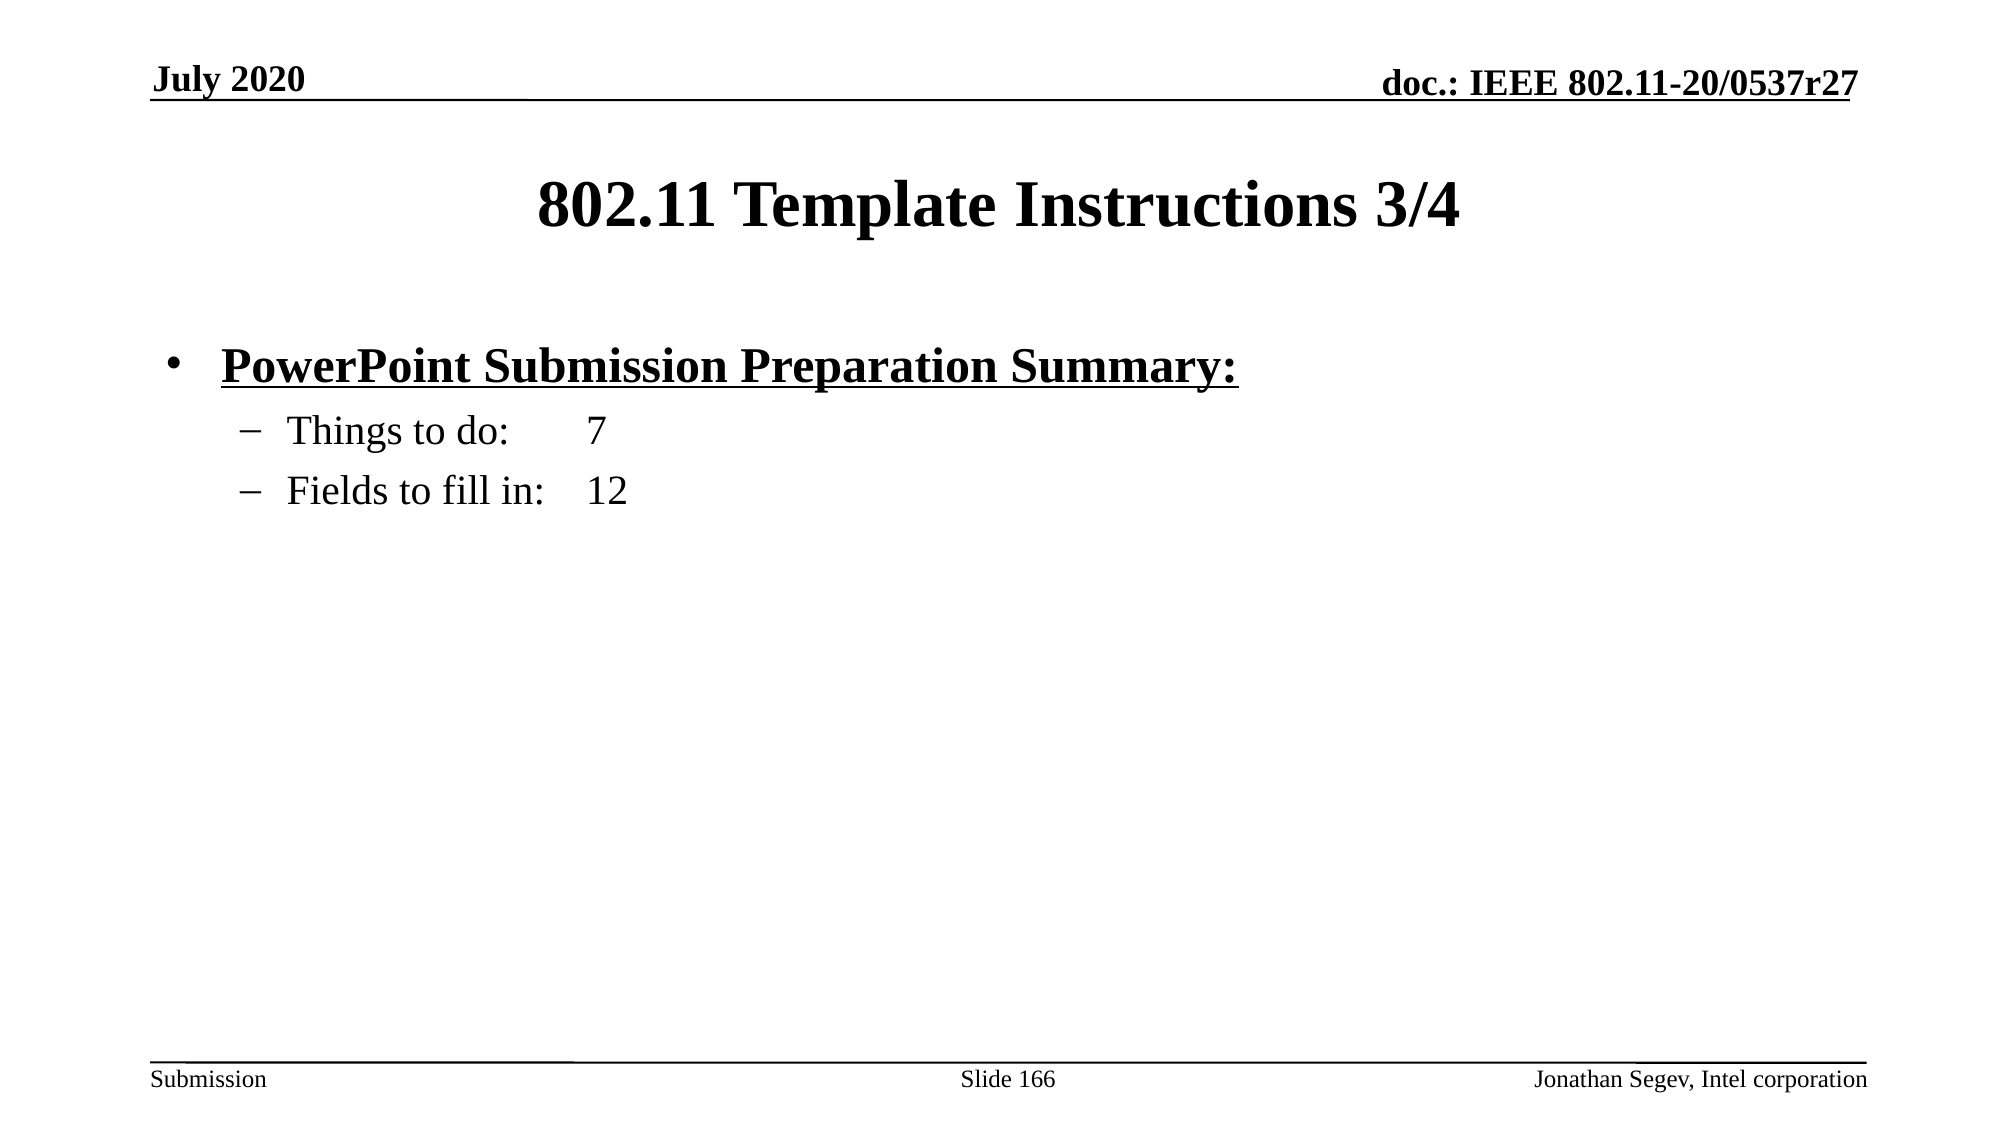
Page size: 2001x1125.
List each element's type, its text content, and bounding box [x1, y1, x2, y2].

footer Jonathan Segev, Intel corporation [1171, 1061, 1869, 1093]
title 802.11 Template Instructions 3/4 [149, 112, 1850, 288]
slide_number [152, 54, 563, 100]
slide_number Slide 166 [950, 1061, 1067, 1123]
list PowerPoint Submission Preparation Summary: Things to do: 7 Fields to fill in: 12 [149, 324, 1850, 1000]
